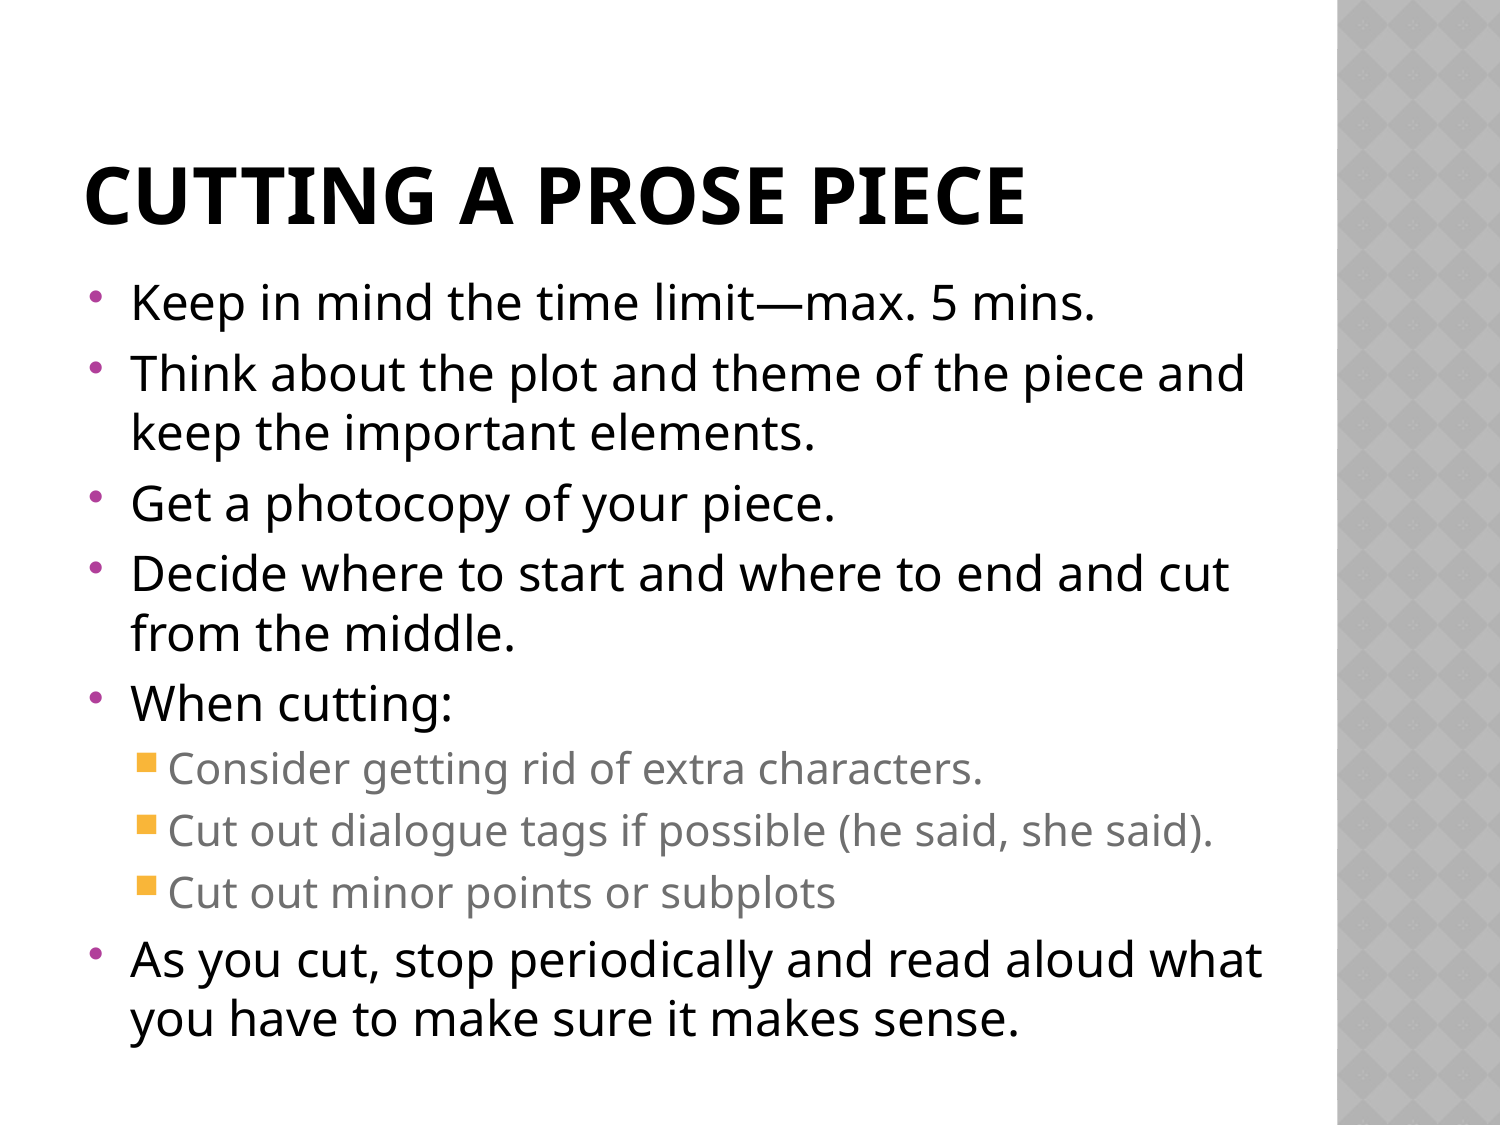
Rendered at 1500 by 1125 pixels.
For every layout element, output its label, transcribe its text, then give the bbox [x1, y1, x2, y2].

list Keep in mind the time limit—max. 5 mins. Think about the plot and theme of the piece and keep the important elements. Get a photocopy of your piece. Decide where to start and where to end and cut from the middle. When cutting: Consider getting rid of extra characters. Cut out dialogue tags if possible (he said, she said). Cut out minor points or subplots As you cut, stop periodically and read aloud what you have to make sure it makes sense. [75, 264, 1350, 1059]
title Cutting a Prose Piece [75, 52, 1263, 240]
